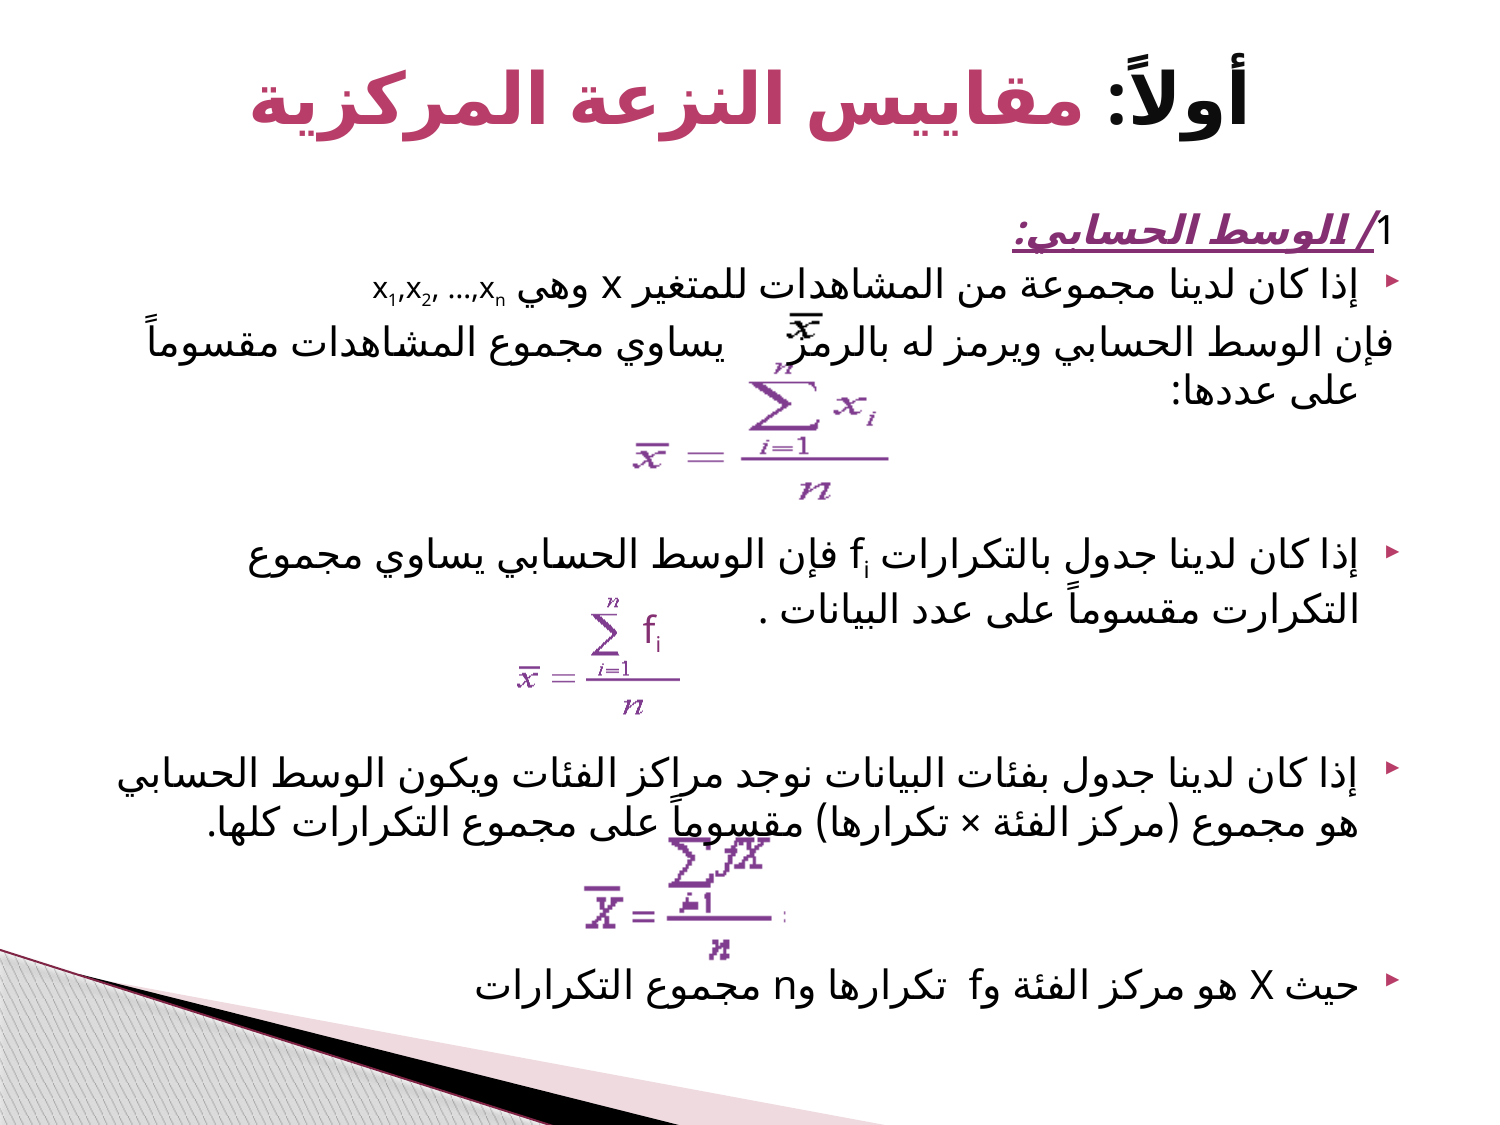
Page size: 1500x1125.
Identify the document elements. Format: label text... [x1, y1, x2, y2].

picture [560, 822, 786, 965]
list 1/ الوسط الحسابي: إذا كان لدينا مجموعة من المشاهدات للمتغير x وهي x1,x2, …,xn فإن الوسط الحسابي ويرمز له بالرمز يساوي مجموع المشاهدات مقسوماً على عددها: إذا كان لدينا جدول بالتكرارات fi فإن الوسط الحسابي يساوي مجموع التكرارت مقسوماً على عدد البيانات . إذا كان لدينا جدول بفئات البيانات نوجد مراكز الفئات ويكون الوسط الحسابي هو مجموع (مركز الفئة × تكرارها) مقسوماً على مجموع التكرارات كلها. حيث X هو مركز الفئة وf تكرارها وn مجموع التكرارات [76, 196, 1427, 1035]
picture [572, 290, 906, 512]
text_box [477, 585, 692, 724]
title أولاً: مقاييس النزعة المركزية [75, 45, 1425, 233]
